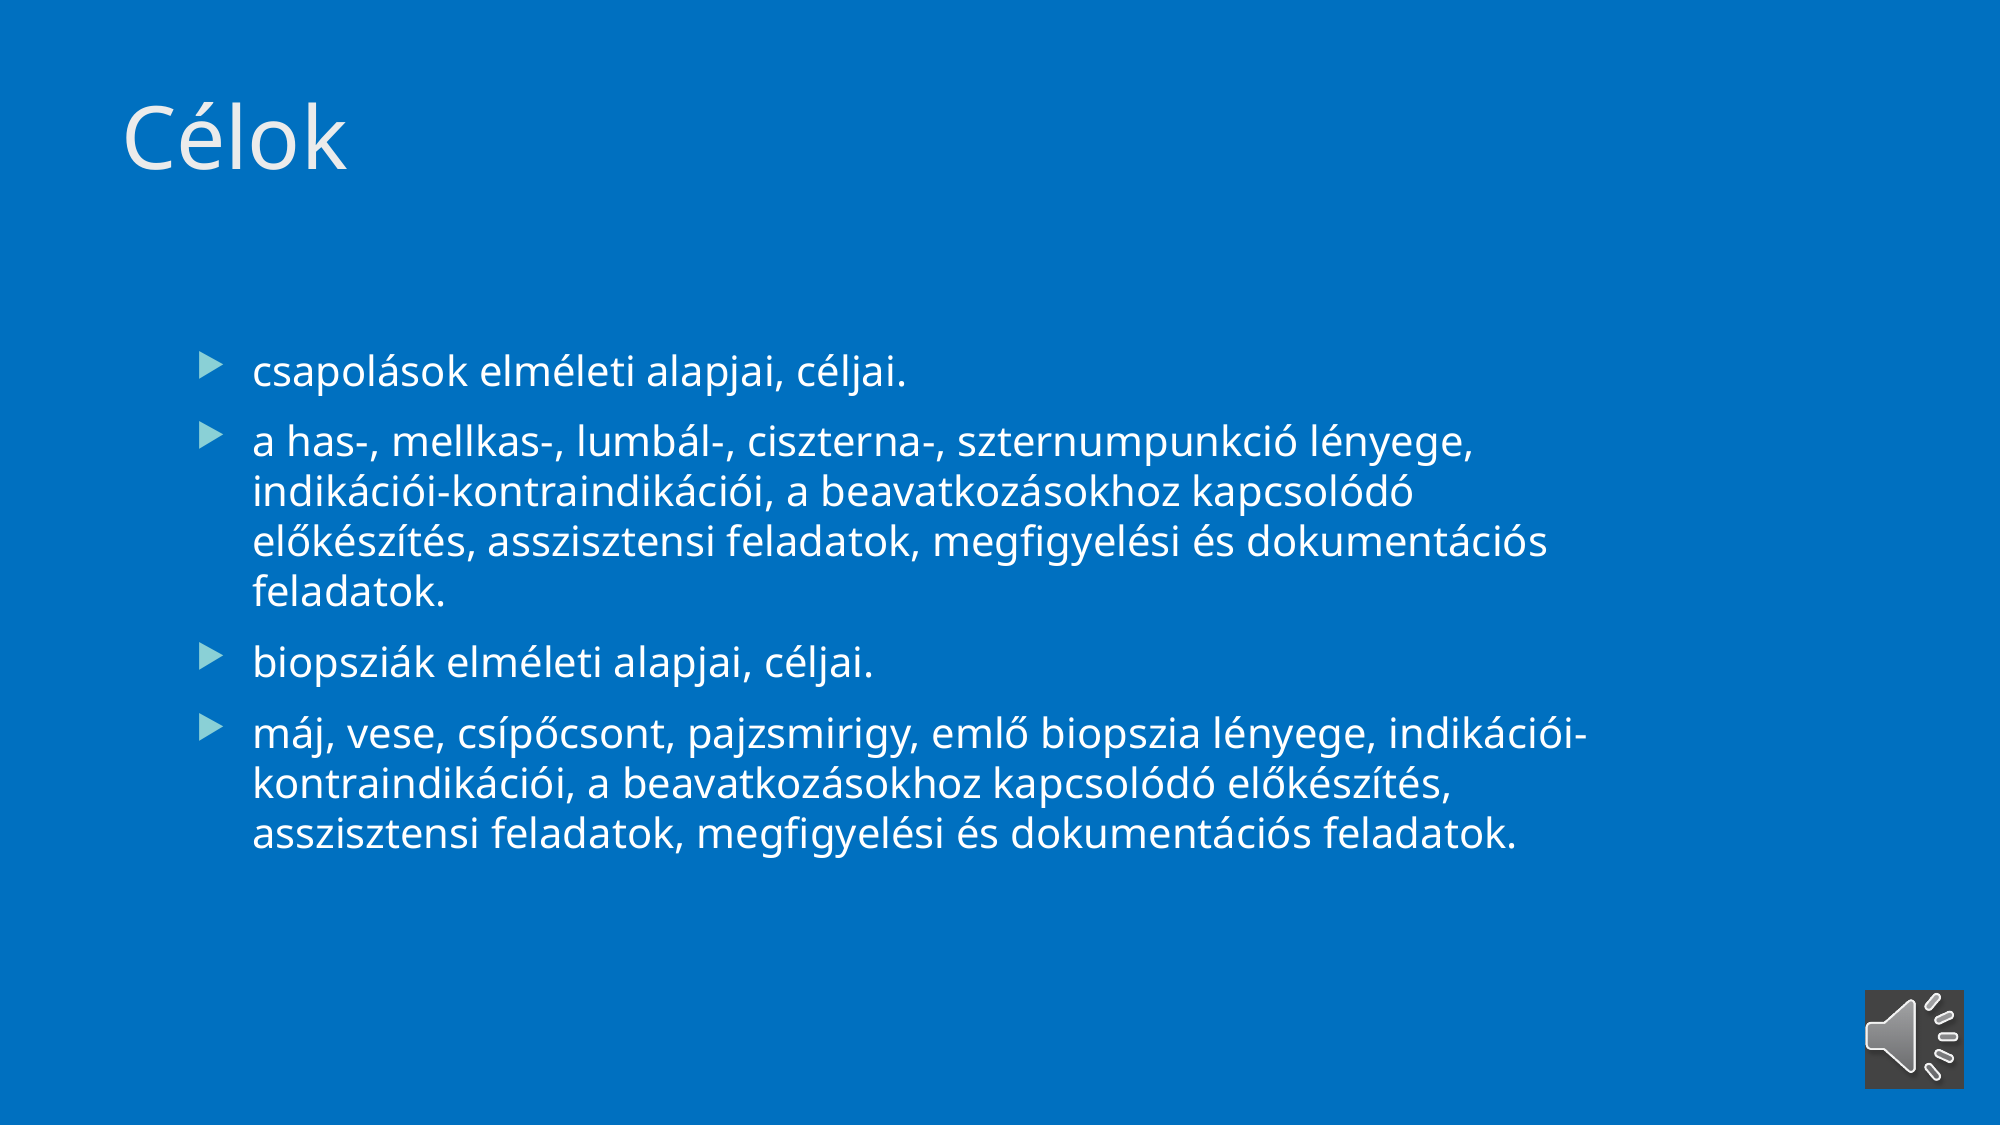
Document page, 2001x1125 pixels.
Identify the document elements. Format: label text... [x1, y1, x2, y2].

picture [1864, 989, 1965, 1090]
title Célok [106, 74, 1649, 304]
list csapolások elméleti alapjai, céljai. a has-, mellkas-, lumbál-, ciszterna-, szternumpunkció lényege, indikációi-kontraindikációi, a beavatkozásokhoz kapcsolódó előkészítés, asszisztensi feladatok, megfigyelési és dokumentációs feladatok. biopsziák elméleti alapjai, céljai. máj, vese, csípőcsont, pajzsmirigy, emlő biopszia lényege, indikációi-kontraindikációi, a beavatkozásokhoz kapcsolódó előkészítés, asszisztensi feladatok, megfigyelési és dokumentációs feladatok. [181, 336, 1649, 1025]
